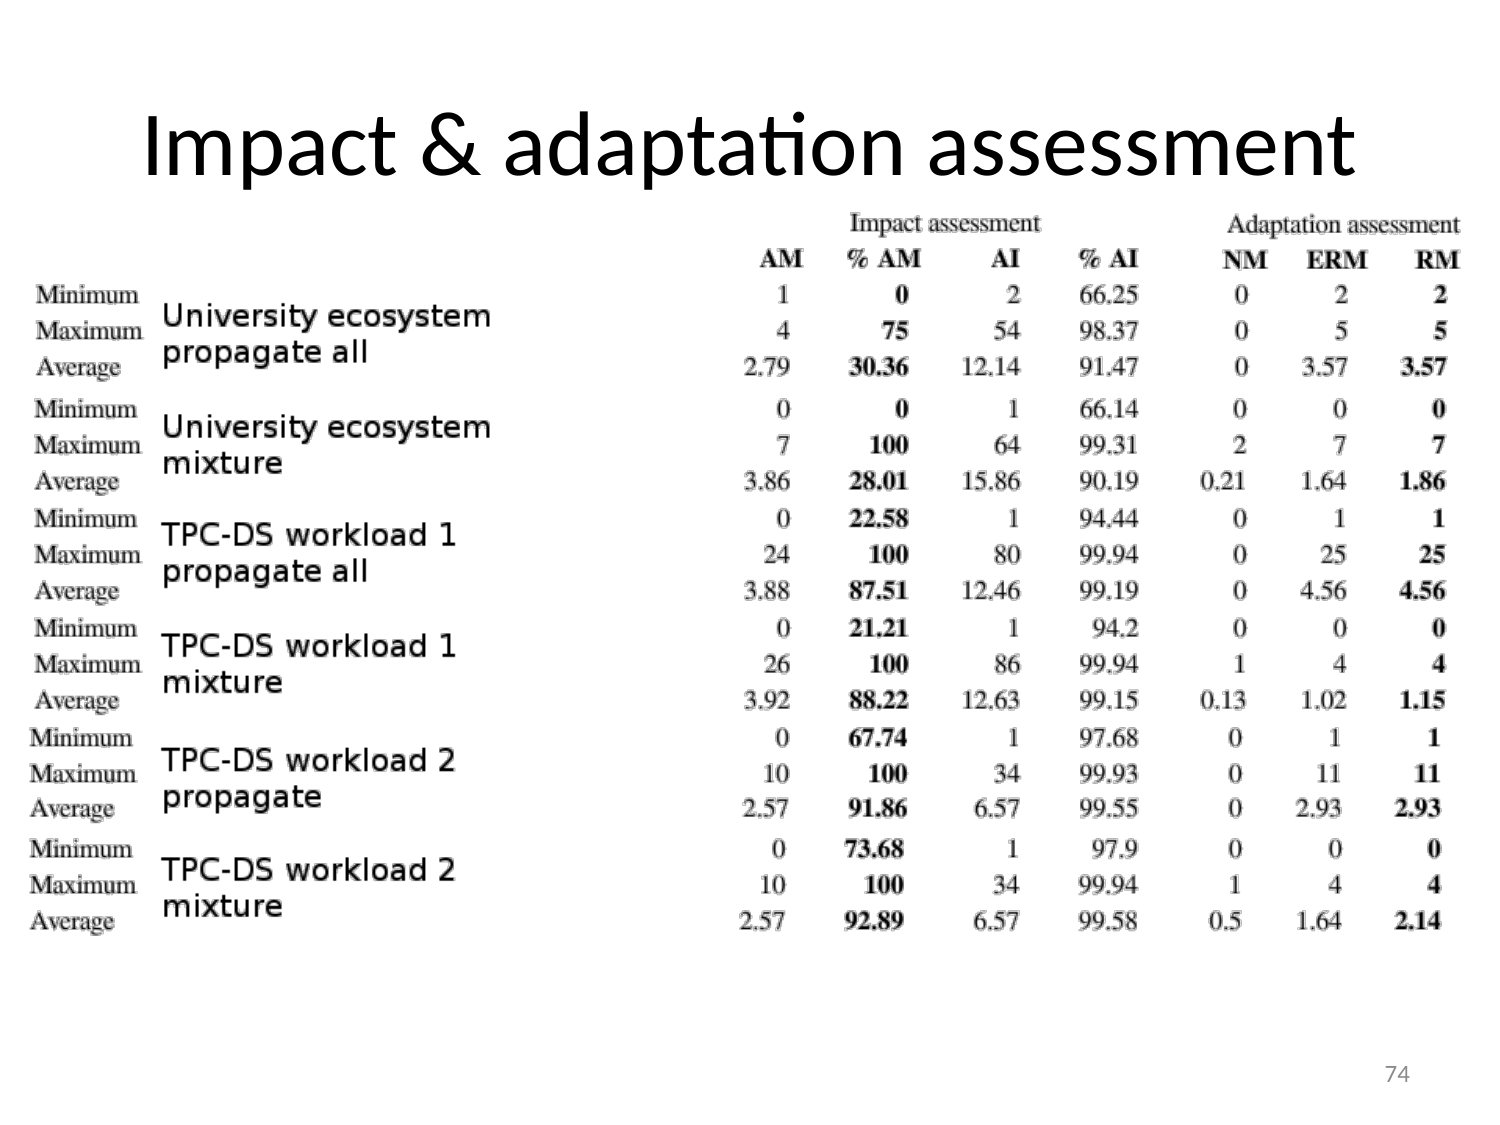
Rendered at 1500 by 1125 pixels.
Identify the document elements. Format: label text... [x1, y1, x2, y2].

text_box Impact & adaptation assessment [75, 45, 1425, 185]
slide_number 74 [1074, 1042, 1425, 1103]
picture [27, 186, 1473, 939]
